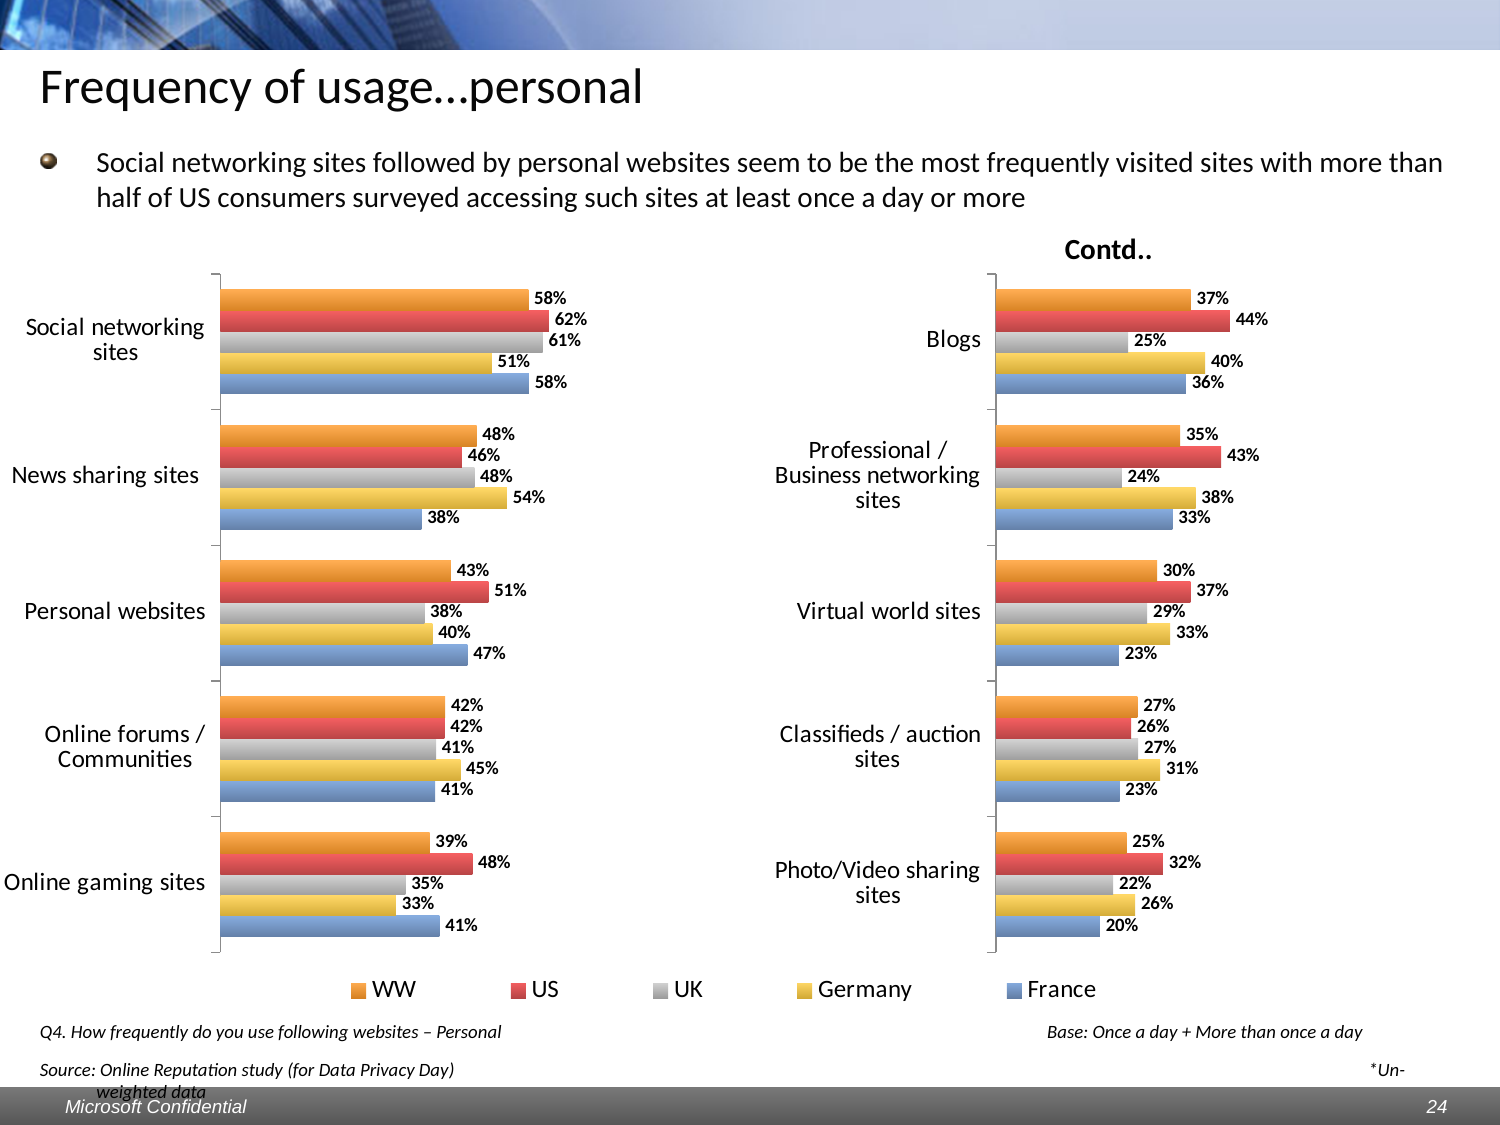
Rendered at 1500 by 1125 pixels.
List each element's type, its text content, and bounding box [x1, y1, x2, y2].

text_box Contd.. [1049, 222, 1207, 254]
chart [0, 255, 1476, 1021]
list Source: Online Reputation study (for Data Privacy Day) *Un-weighted data [24, 1050, 1475, 1088]
picture [39, 152, 57, 169]
list Social networking sites followed by personal websites seem to be the most frequently visited sites with more than half of US consumers surveyed accessing such sites at least once a day or more [24, 135, 1475, 330]
picture [0, 0, 1500, 51]
title Frequency of usage…personal [24, 52, 1475, 115]
list Q4. How frequently do you use following websites – Personal Base: Once a day + More than once a day [24, 1030, 1475, 1050]
